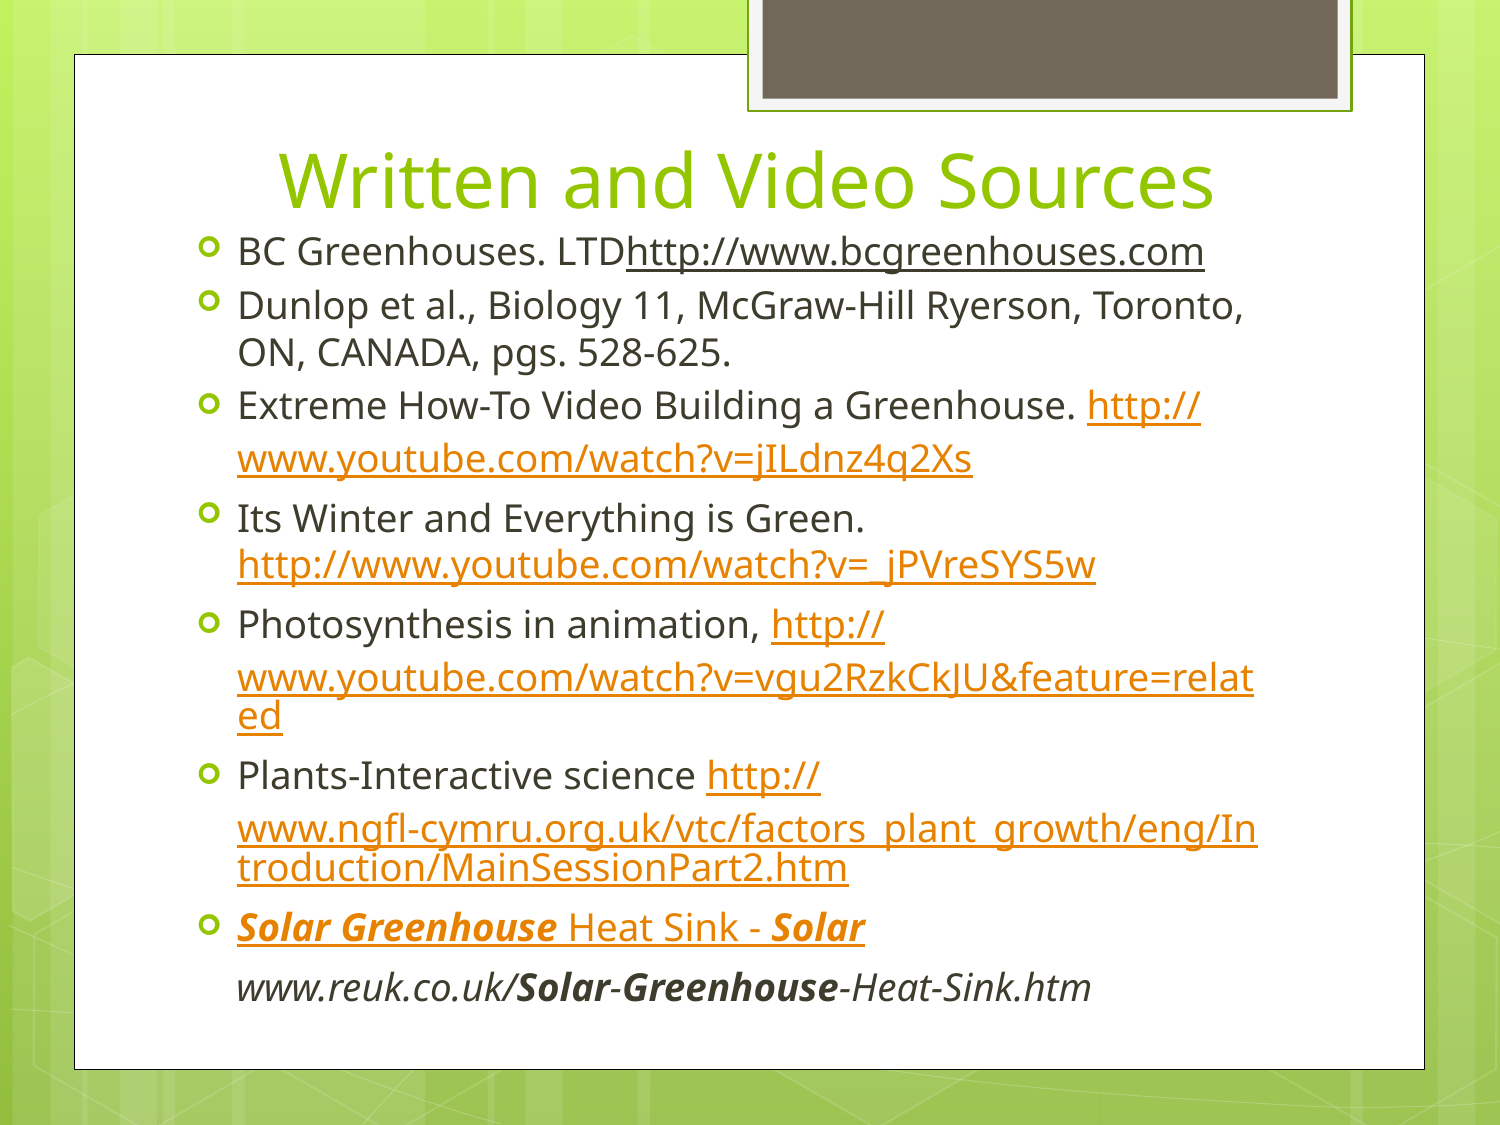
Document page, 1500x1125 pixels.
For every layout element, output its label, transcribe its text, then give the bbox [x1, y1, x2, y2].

list BC Greenhouses. LTDhttp://www.bcgreenhouses.com Dunlop et al., Biology 11, McGraw-Hill Ryerson, Toronto, ON, CANADA, pgs. 528-625. Extreme How-To Video Building a Greenhouse. http://www.youtube.com/watch?v=jILdnz4q2Xs Its Winter and Everything is Green. http://www.youtube.com/watch?v=_jPVreSYS5w Photosynthesis in animation, http://www.youtube.com/watch?v=vgu2RzkCkJU&feature=related Plants-Interactive science http://www.ngfl-cymru.org.uk/vtc/factors_plant_growth/eng/Introduction/MainSessionPart2.htm Solar Greenhouse Heat Sink - Solar www.reuk.co.uk/Solar-Greenhouse-Heat-Sink.htm [171, 219, 1283, 957]
title Written and Video Sources [171, 125, 1324, 232]
